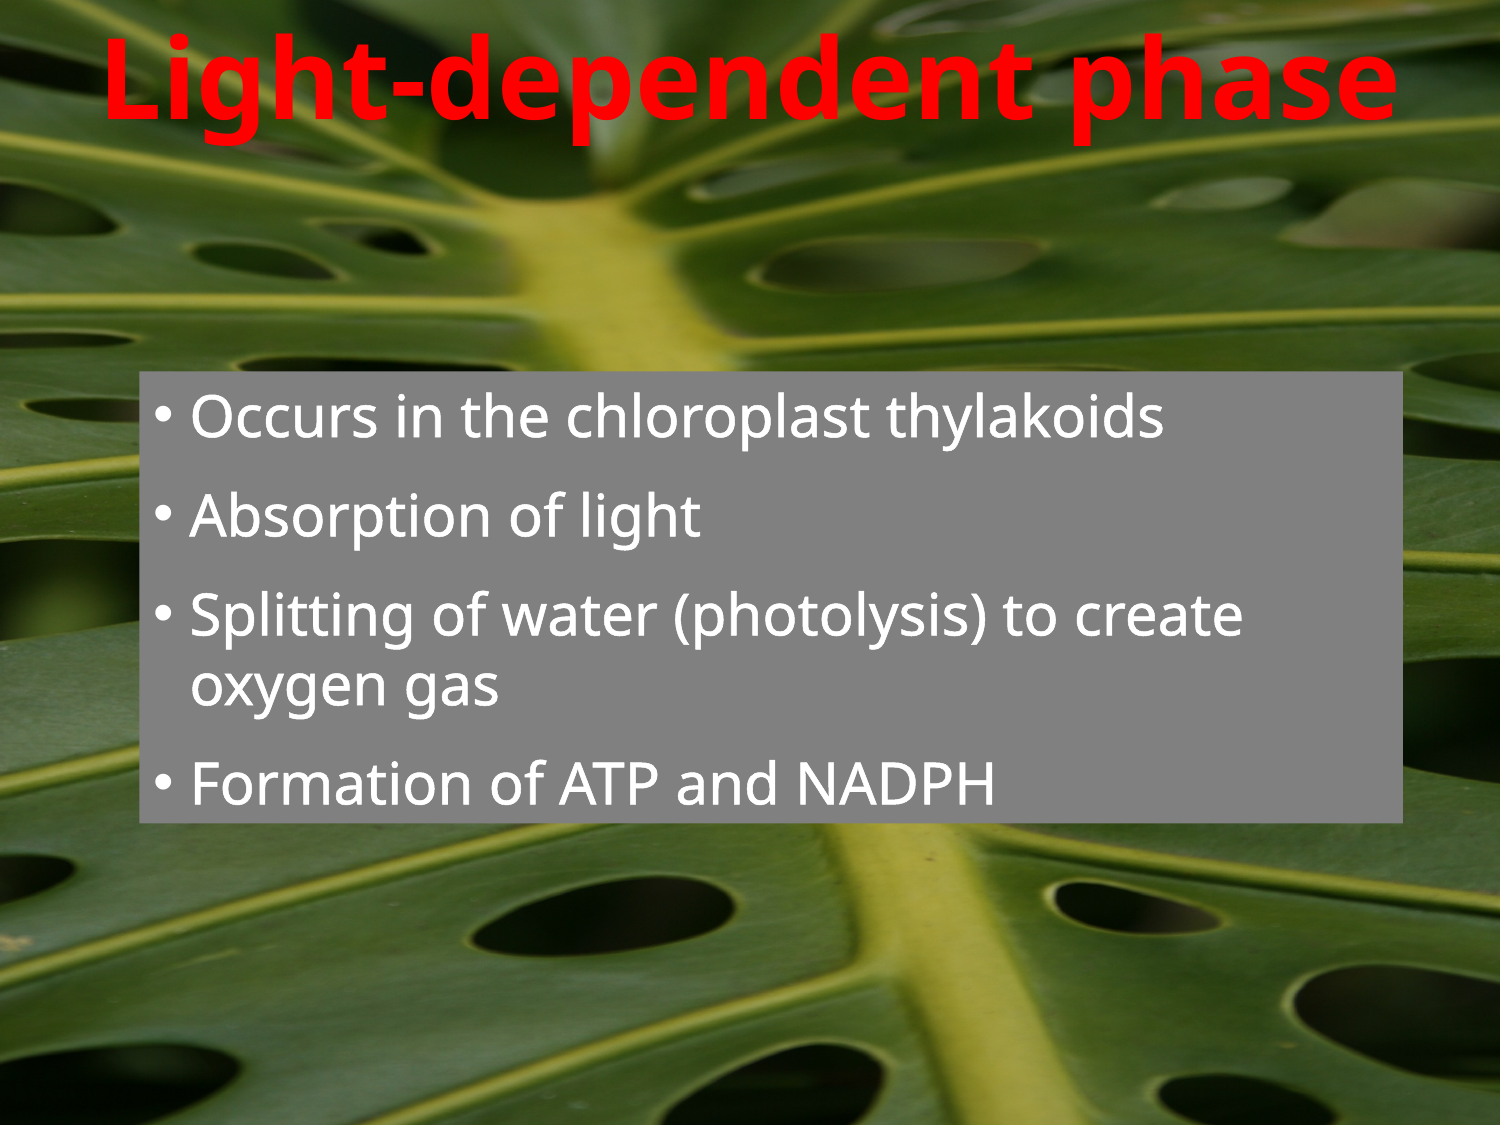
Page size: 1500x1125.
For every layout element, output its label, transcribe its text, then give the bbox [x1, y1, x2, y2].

text_box Occurs in the chloroplast thylakoids Absorption of light Splitting of water (photolysis) to create oxygen gas Formation of ATP and NADPH [139, 371, 1403, 824]
picture [0, 150, 1500, 1125]
text_box Light-dependent phase [0, 0, 1500, 150]
